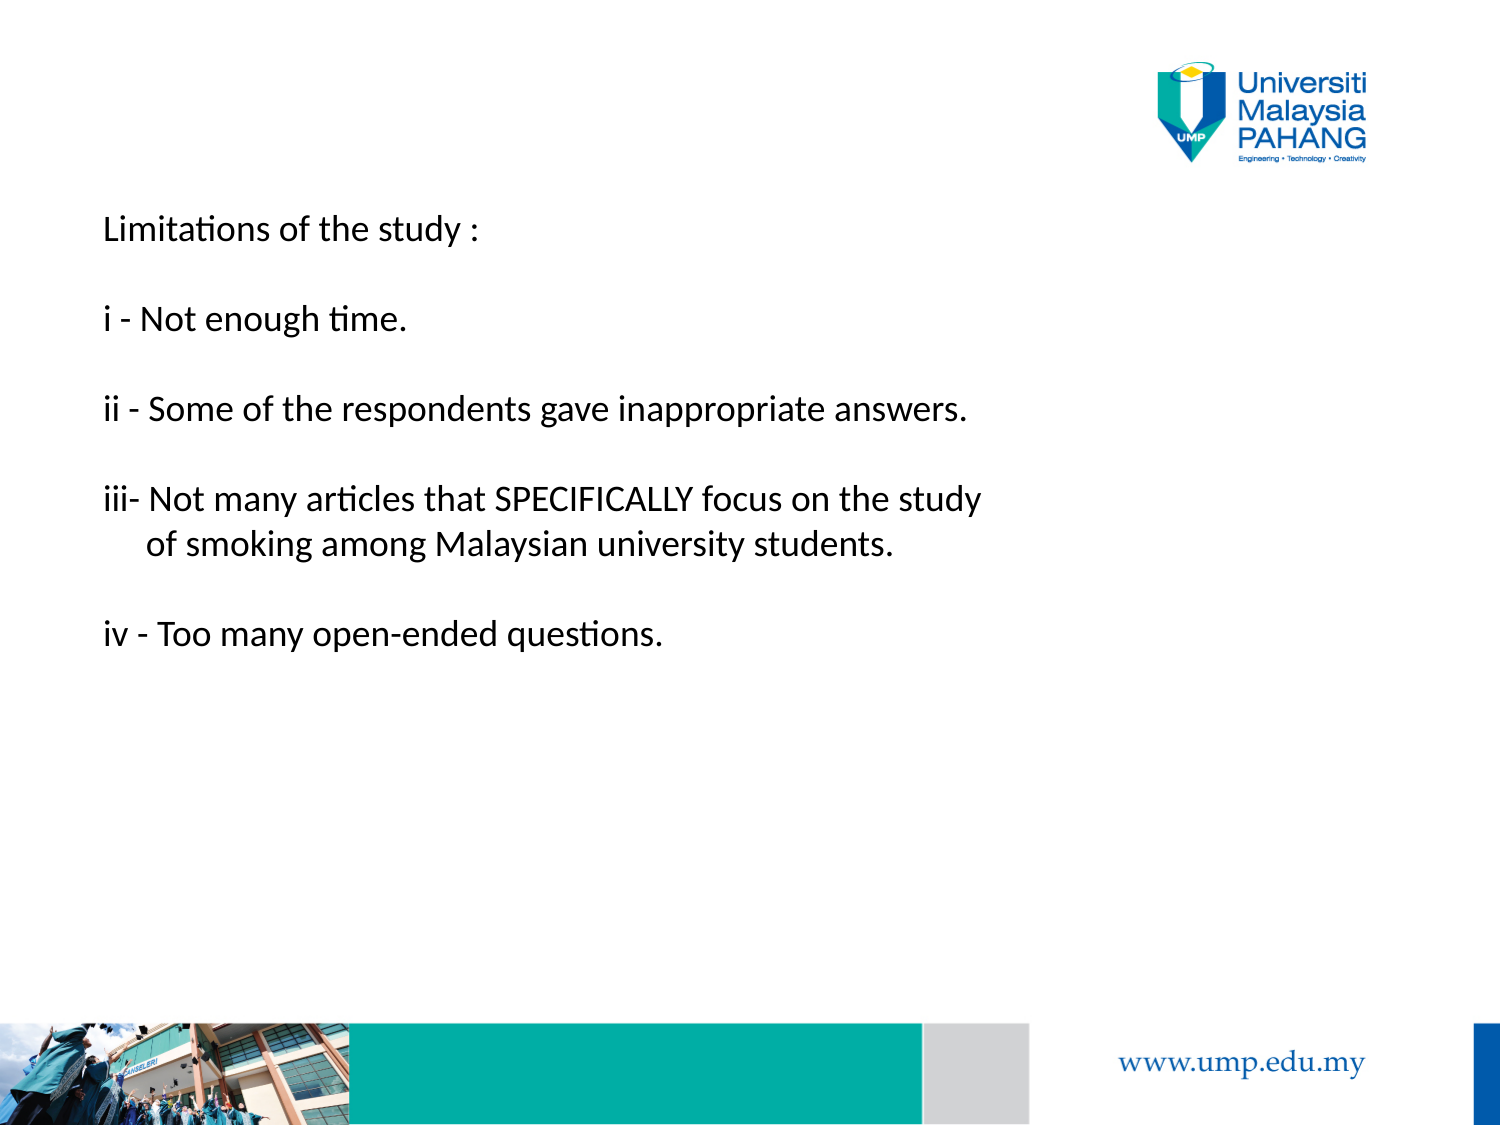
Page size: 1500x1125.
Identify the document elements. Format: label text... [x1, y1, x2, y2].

picture [0, 0, 1500, 1125]
text_box Limitations of the study : i - Not enough time. ii - Some of the respondents gave inappropriate answers. iii- Not many articles that SPECIFICALLY focus on the study of smoking among Malaysian university students. iv - Too many open-ended questions. [88, 196, 1034, 661]
